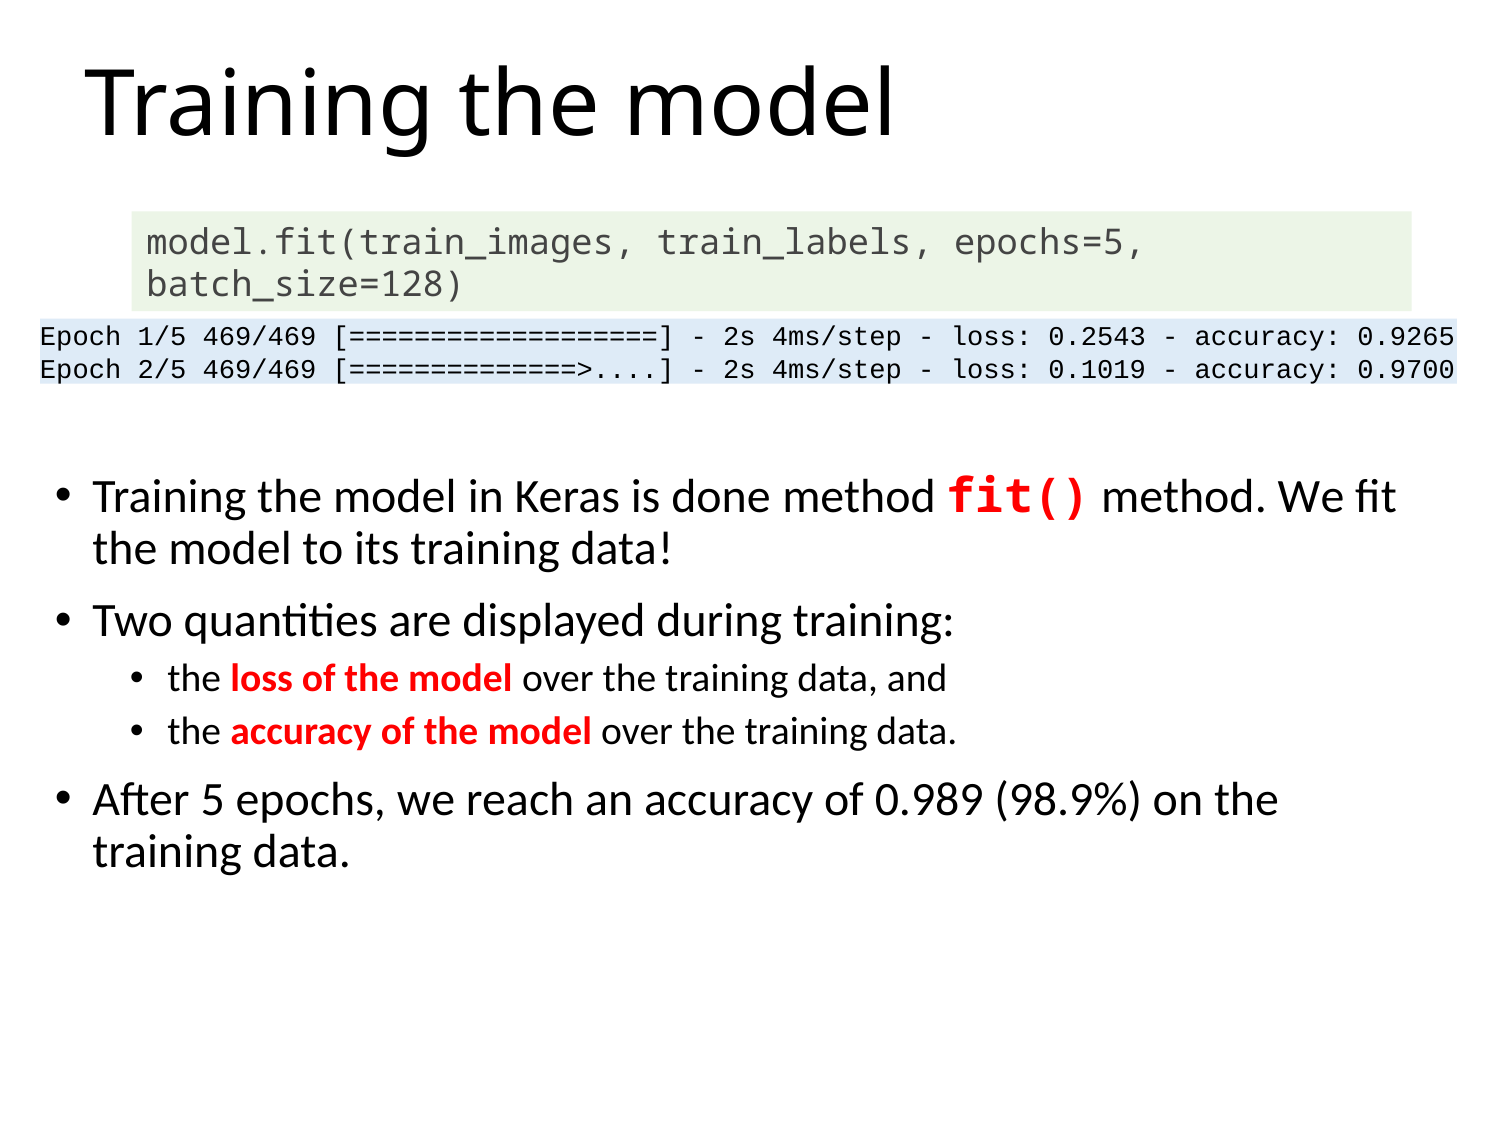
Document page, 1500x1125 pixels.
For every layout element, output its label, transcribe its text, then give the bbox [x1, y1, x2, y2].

title Training the model [69, 45, 1363, 167]
text_box Epoch 1/5 469/469 [===================] - 2s 4ms/step - loss: 0.2543 - accuracy: 0.9265 Epoch 2/5 469/469 [==============>....] - 2s 4ms/step - loss: 0.1019 - accuracy: 0.9700 [40, 318, 1457, 384]
text_box model.fit(train_images, train_labels, epochs=5, batch_size=128) [131, 211, 1412, 312]
list Training the model in Keras is done method fit() method. We fit the model to its training data! Two quantities are displayed during training: the loss of the model over the training data, and the accuracy of the model over the training data. After 5 epochs, we reach an accuracy of 0.989 (98.9%) on the training data. [40, 463, 1449, 888]
